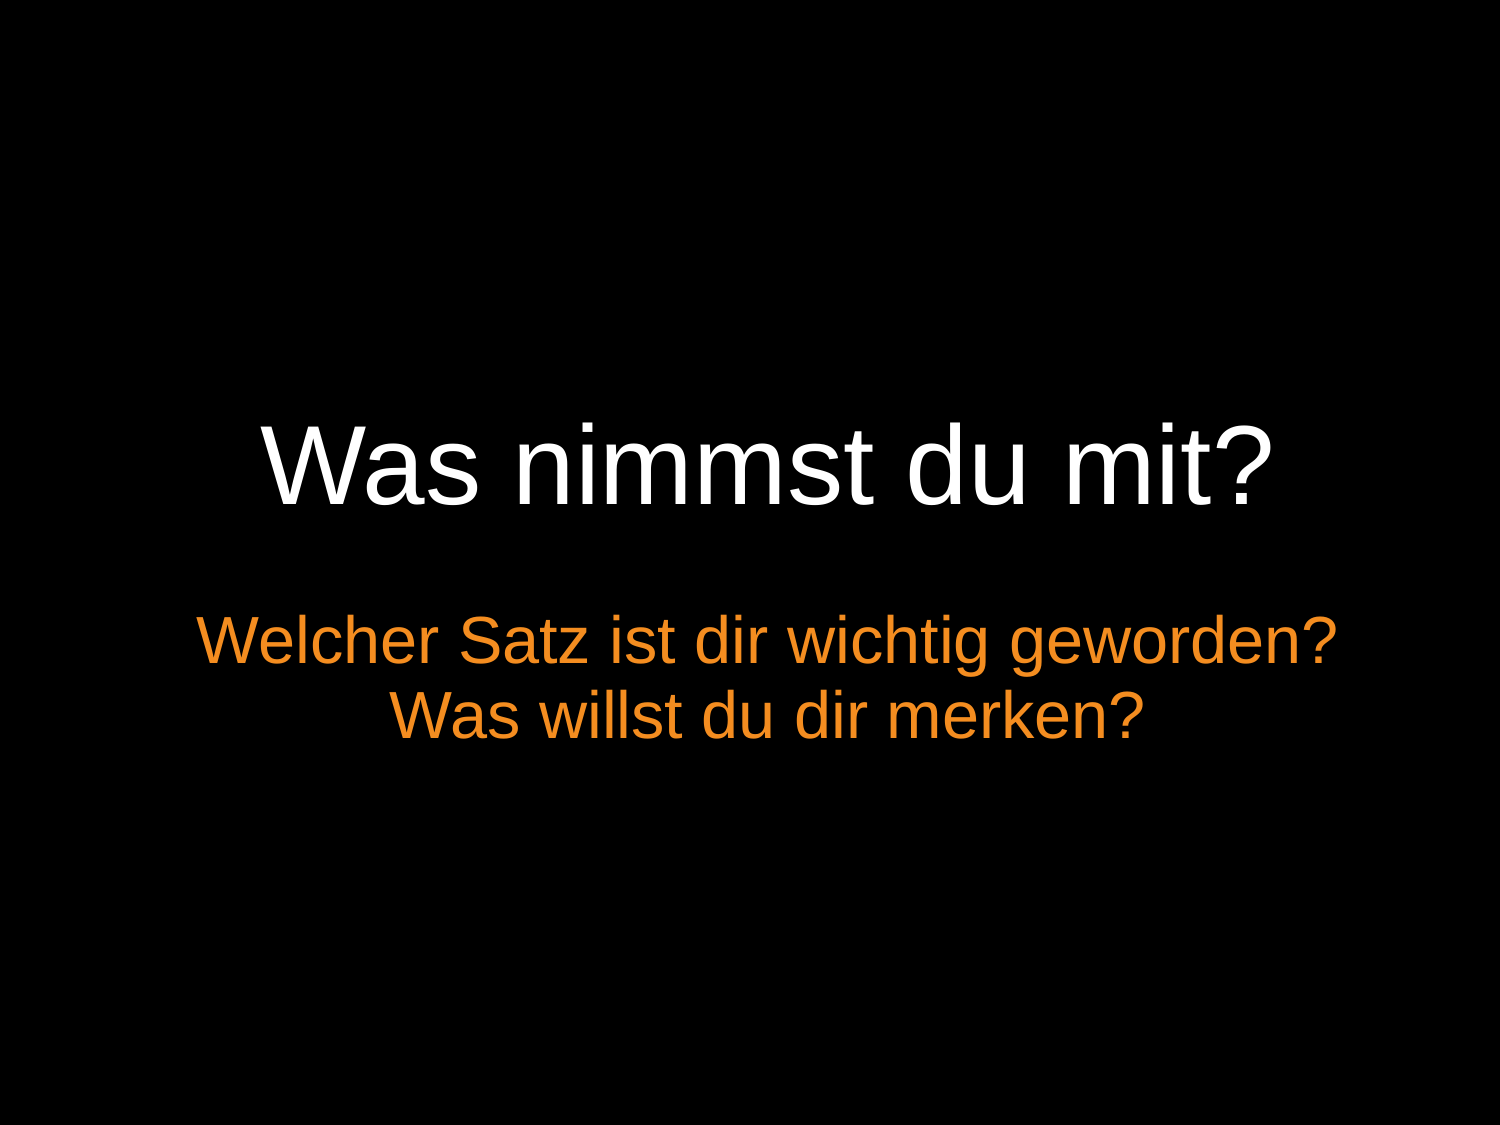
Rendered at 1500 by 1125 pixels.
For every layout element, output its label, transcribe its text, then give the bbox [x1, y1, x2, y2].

text_box Was nimmst du mit? Welcher Satz ist dir wichtig geworden? Was willst du dir merken? [76, 397, 1460, 761]
